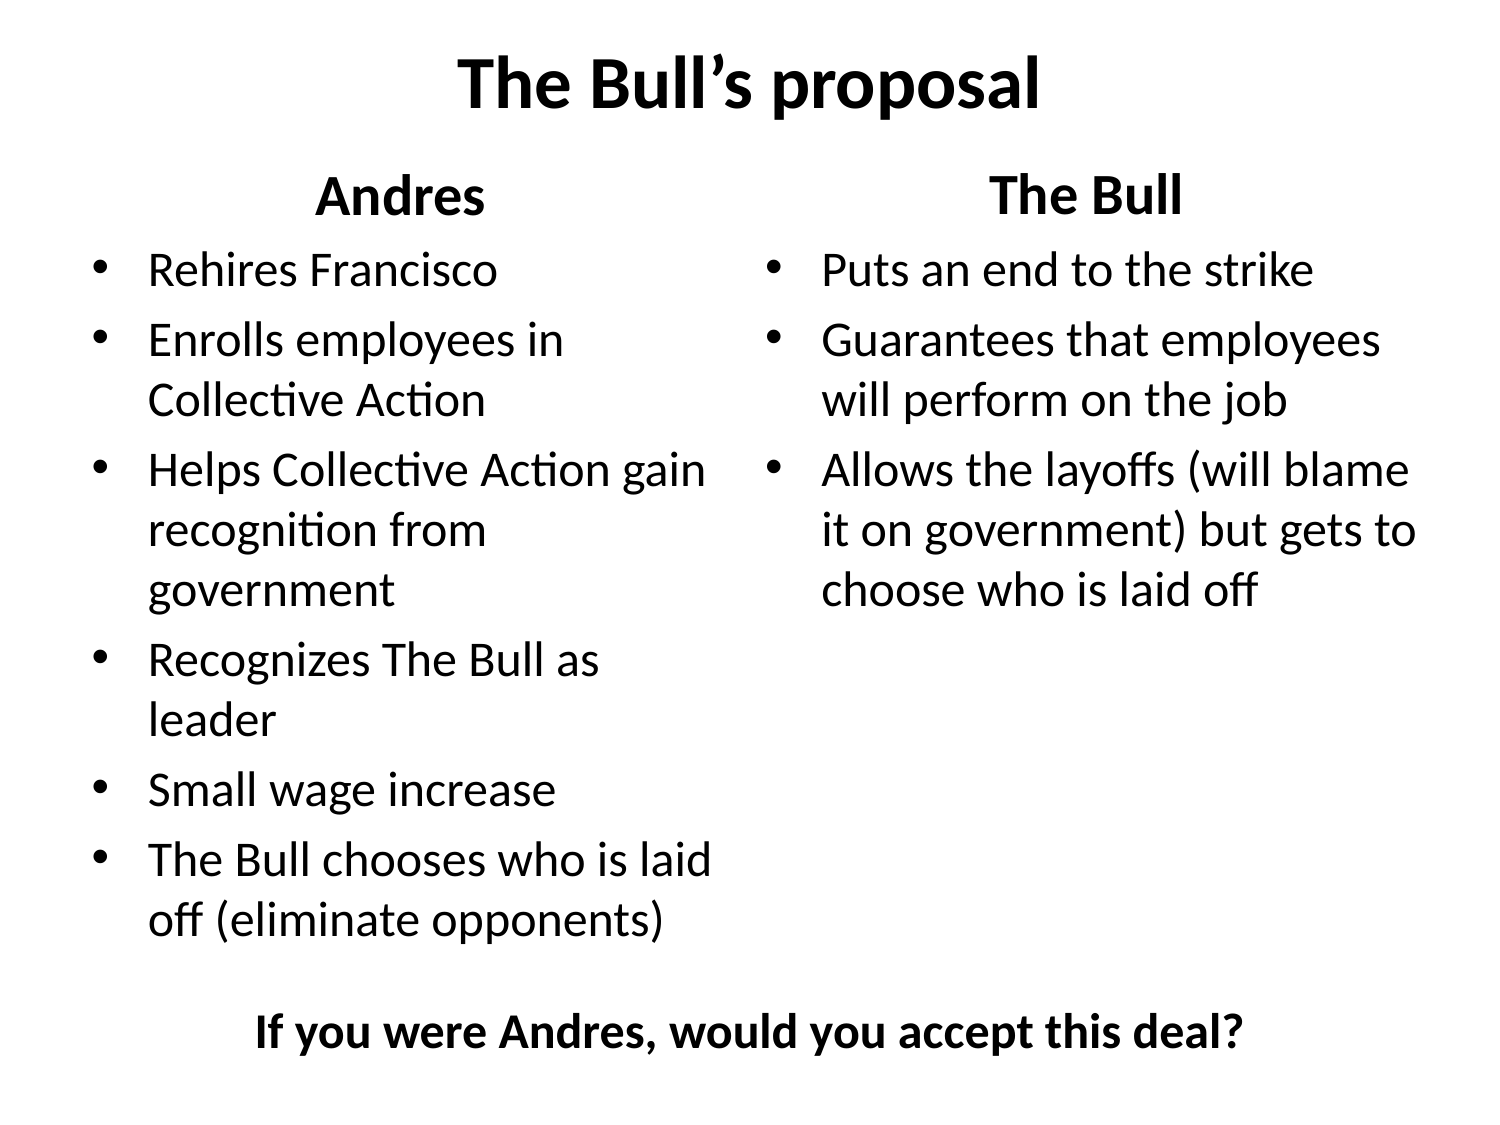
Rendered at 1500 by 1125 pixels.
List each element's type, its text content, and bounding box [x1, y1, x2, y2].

text_box If you were Andres, would you accept this deal? [0, 991, 1500, 1125]
list Andres Rehires Francisco Enrolls employees in Collective Action Helps Collective Action gain recognition from government Recognizes The Bull as leader Small wage increase The Bull chooses who is laid off (eliminate opponents) [76, 149, 739, 981]
text_box The Bull Puts an end to the strike Guarantees that employees will perform on the job Allows the layoffs (will blame it on government) but gets to choose who is laid off [749, 149, 1437, 981]
title The Bull’s proposal [75, 0, 1425, 173]
